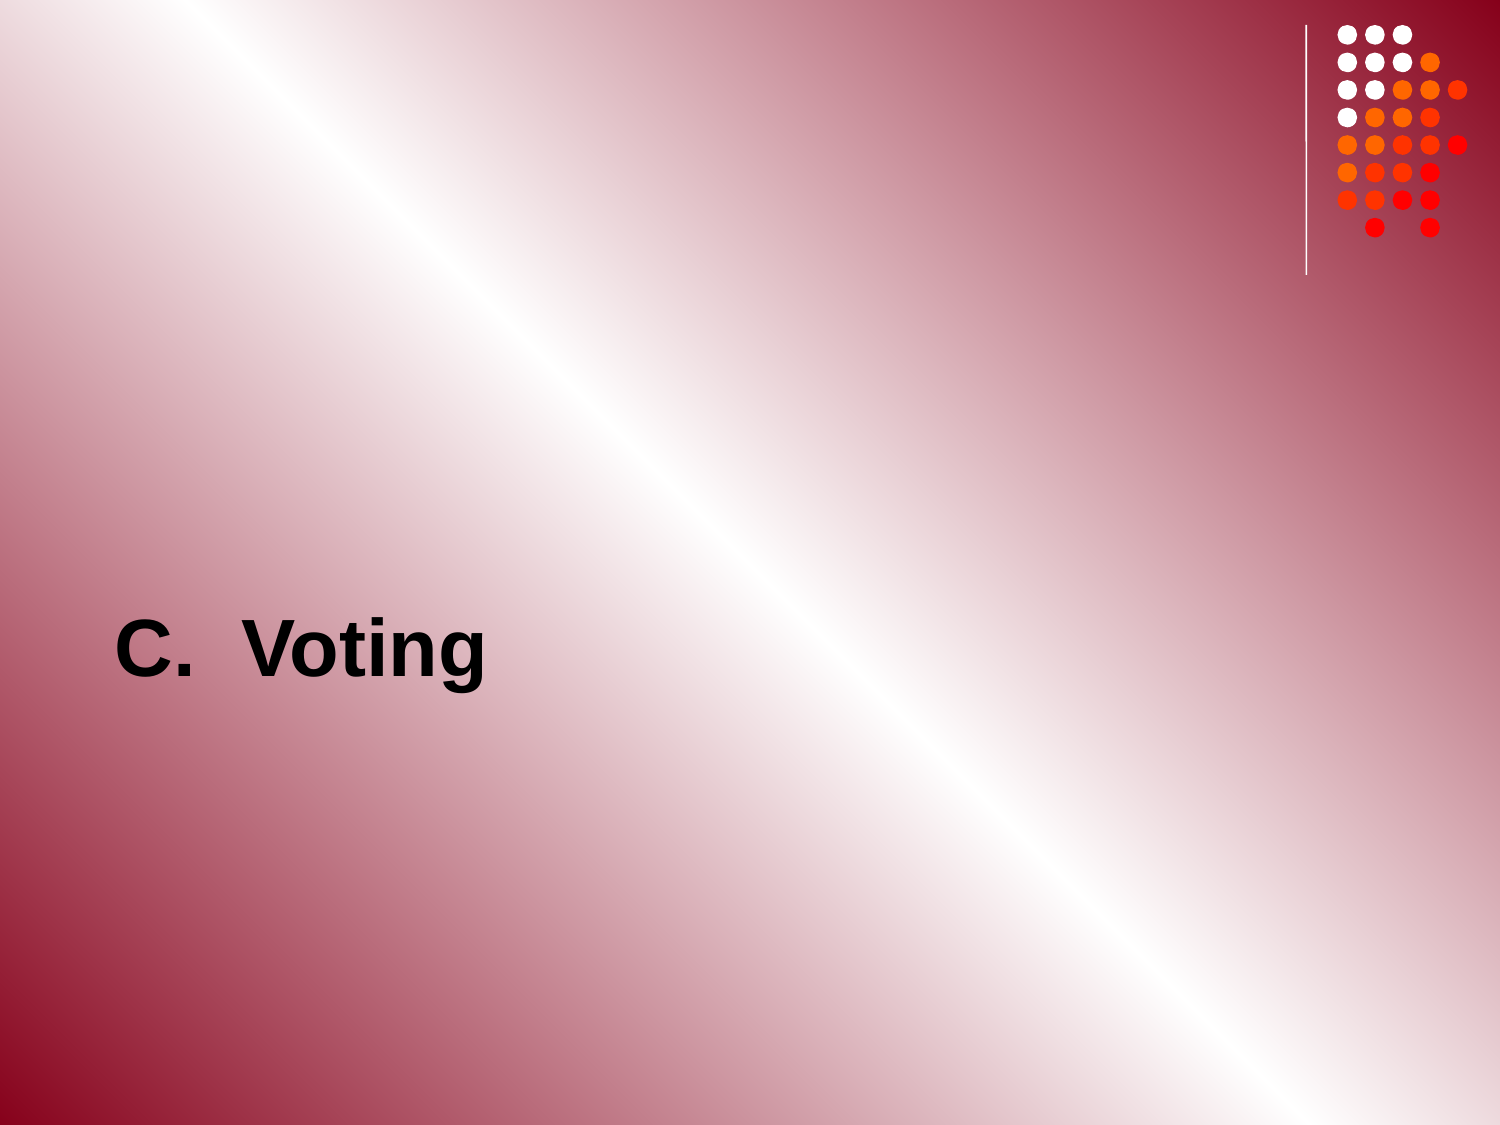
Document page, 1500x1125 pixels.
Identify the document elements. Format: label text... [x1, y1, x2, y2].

title C. Voting [99, 487, 1338, 700]
